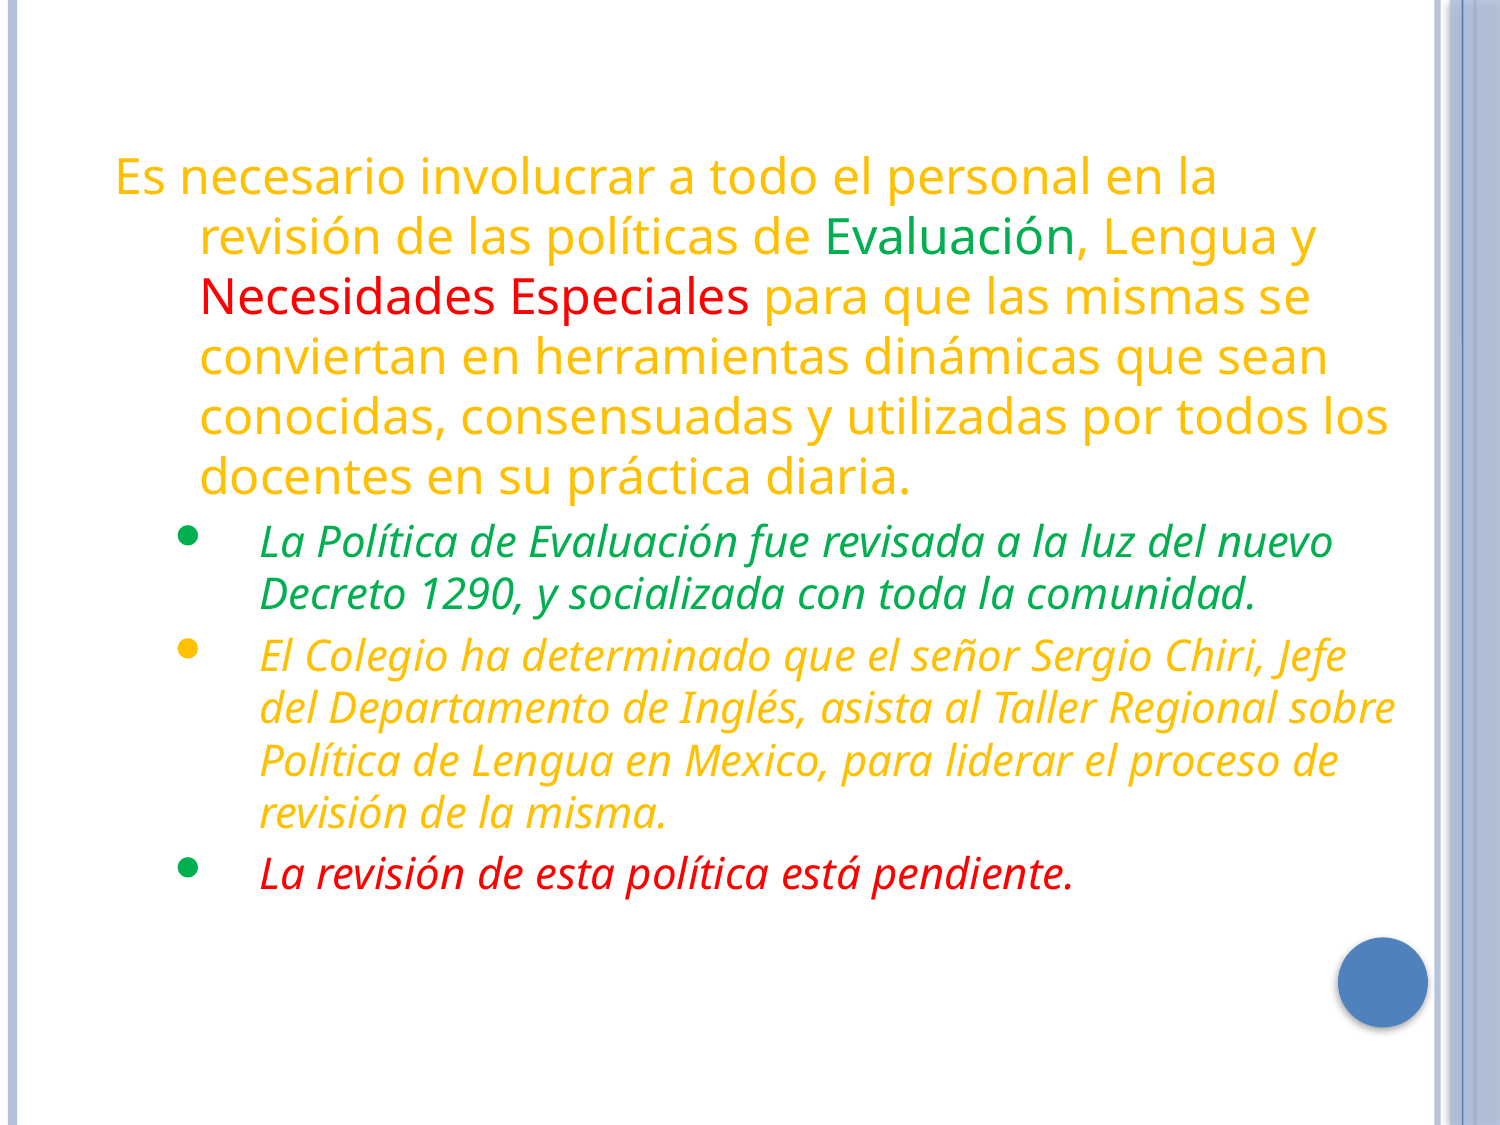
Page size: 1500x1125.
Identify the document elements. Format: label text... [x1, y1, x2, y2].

list Es necesario involucrar a todo el personal en la revisión de las políticas de Evaluación, Lengua y Necesidades Especiales para que las mismas se conviertan en herramientas dinámicas que sean conocidas, consensuadas y utilizadas por todos los docentes en su práctica diaria. La Política de Evaluación fue revisada a la luz del nuevo Decreto 1290, y socializada con toda la comunidad. El Colegio ha determinado que el señor Sergio Chiri, Jefe del Departamento de Inglés, asista al Taller Regional sobre Política de Lengua en Mexico, para liderar el proceso de revisión de la misma. La revisión de esta política está pendiente. [99, 137, 1413, 1038]
